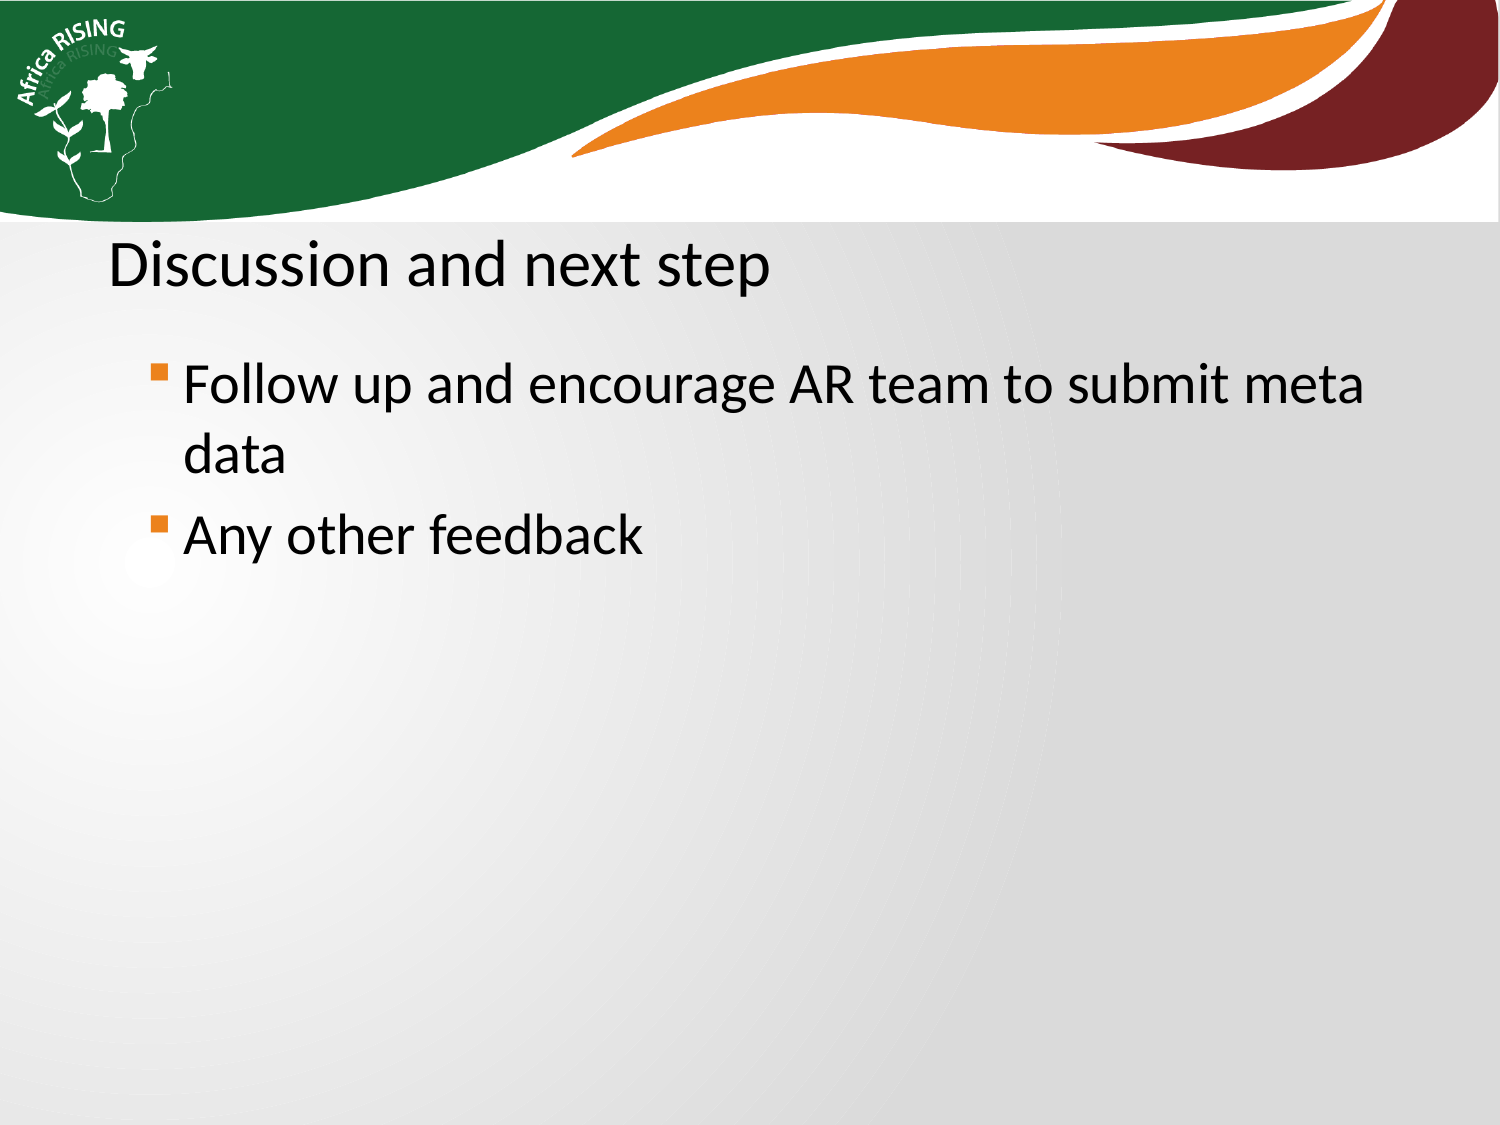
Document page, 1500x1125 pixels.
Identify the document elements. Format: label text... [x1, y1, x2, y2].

picture [0, 0, 1499, 222]
list Follow up and encourage AR team to submit meta data Any other feedback [112, 337, 1425, 1013]
list Discussion and next step [75, 212, 1325, 338]
